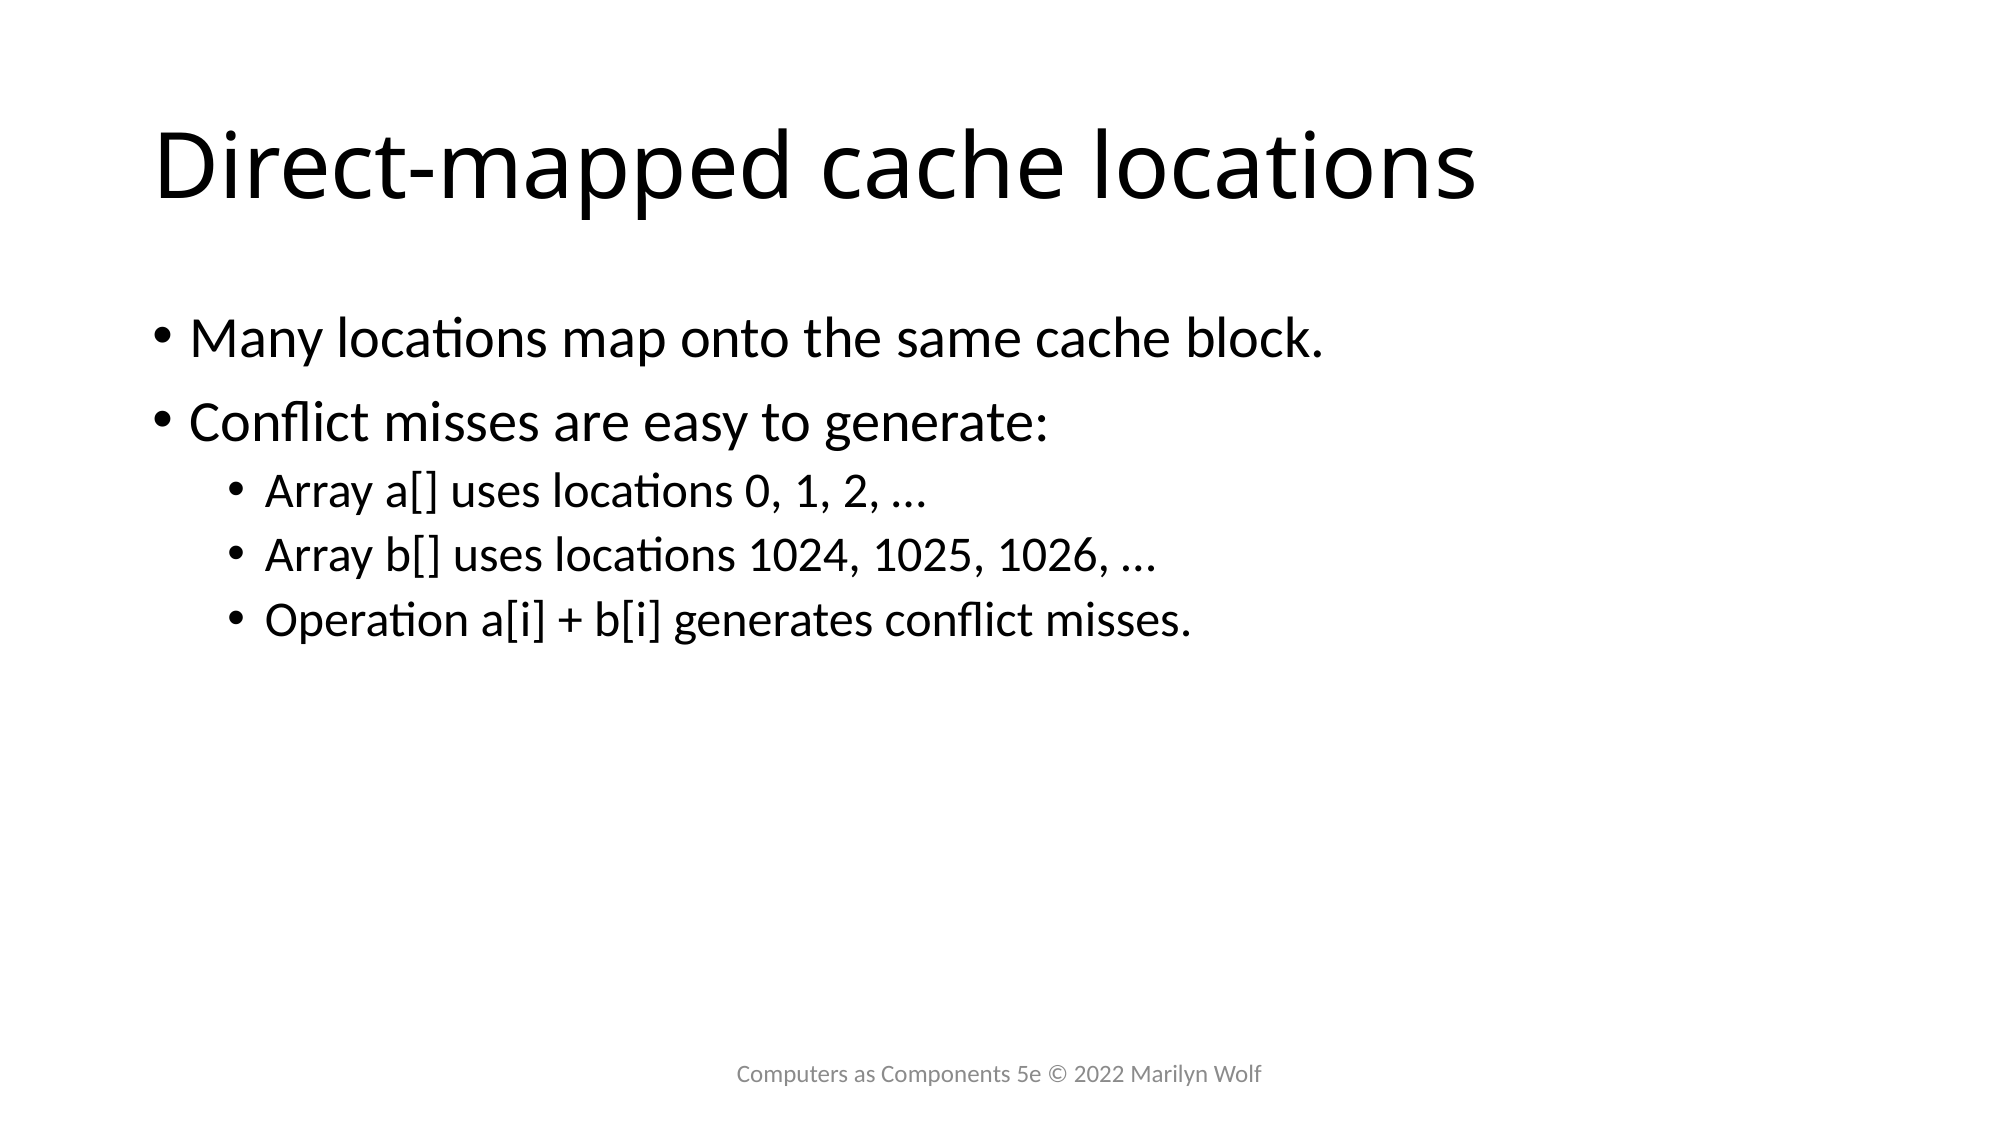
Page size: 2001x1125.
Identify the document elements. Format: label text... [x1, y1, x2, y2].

footer Computers as Components 5e © 2022 Marilyn Wolf [662, 1042, 1338, 1103]
list Many locations map onto the same cache block. Conflict misses are easy to generate: Array a[] uses locations 0, 1, 2, … Array b[] uses locations 1024, 1025, 1026, … Operation a[i] + b[i] generates conflict misses. [137, 299, 1863, 1014]
title Direct-mapped cache locations [137, 59, 1863, 278]
